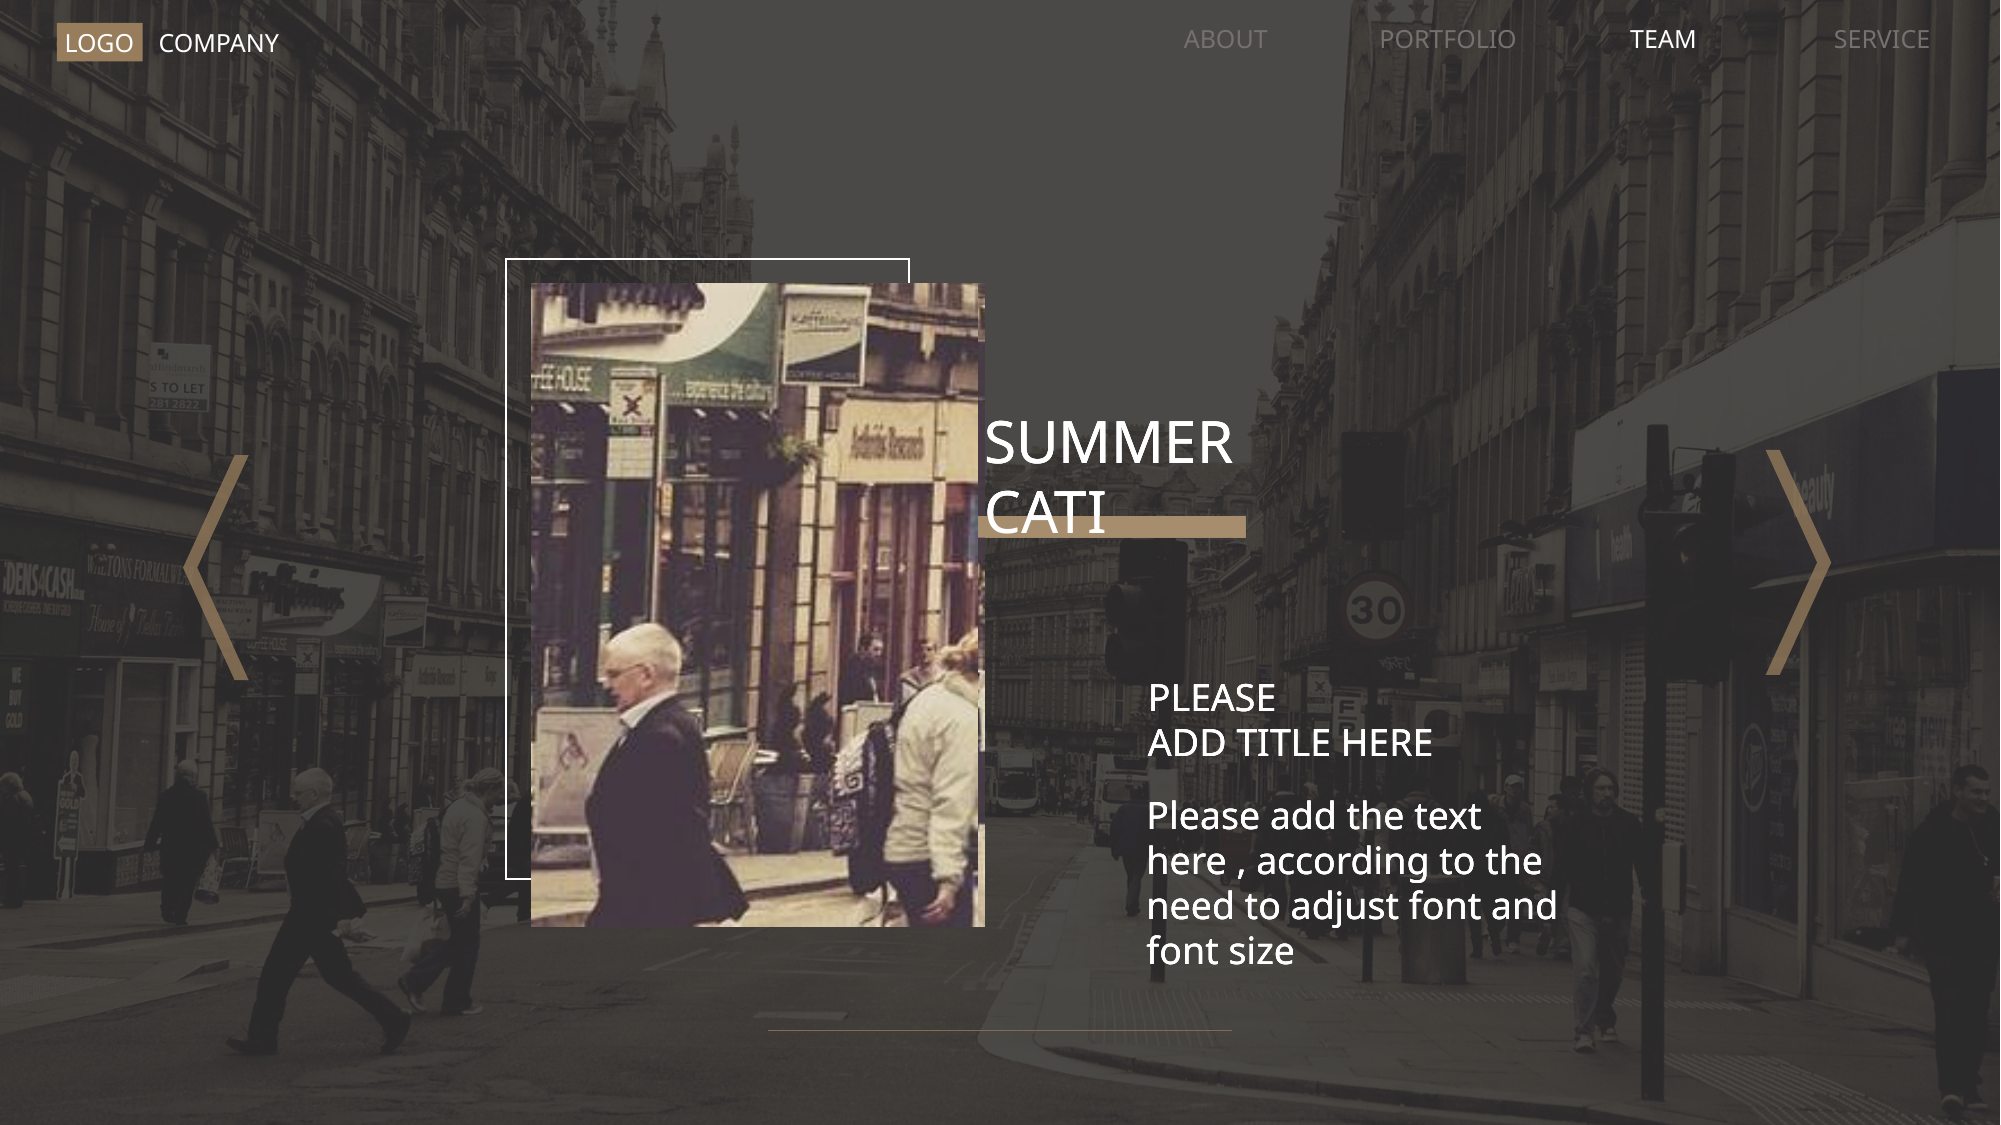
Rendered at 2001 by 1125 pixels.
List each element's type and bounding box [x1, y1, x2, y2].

picture [0, 0, 2000, 1125]
text_box [505, 259, 1643, 936]
